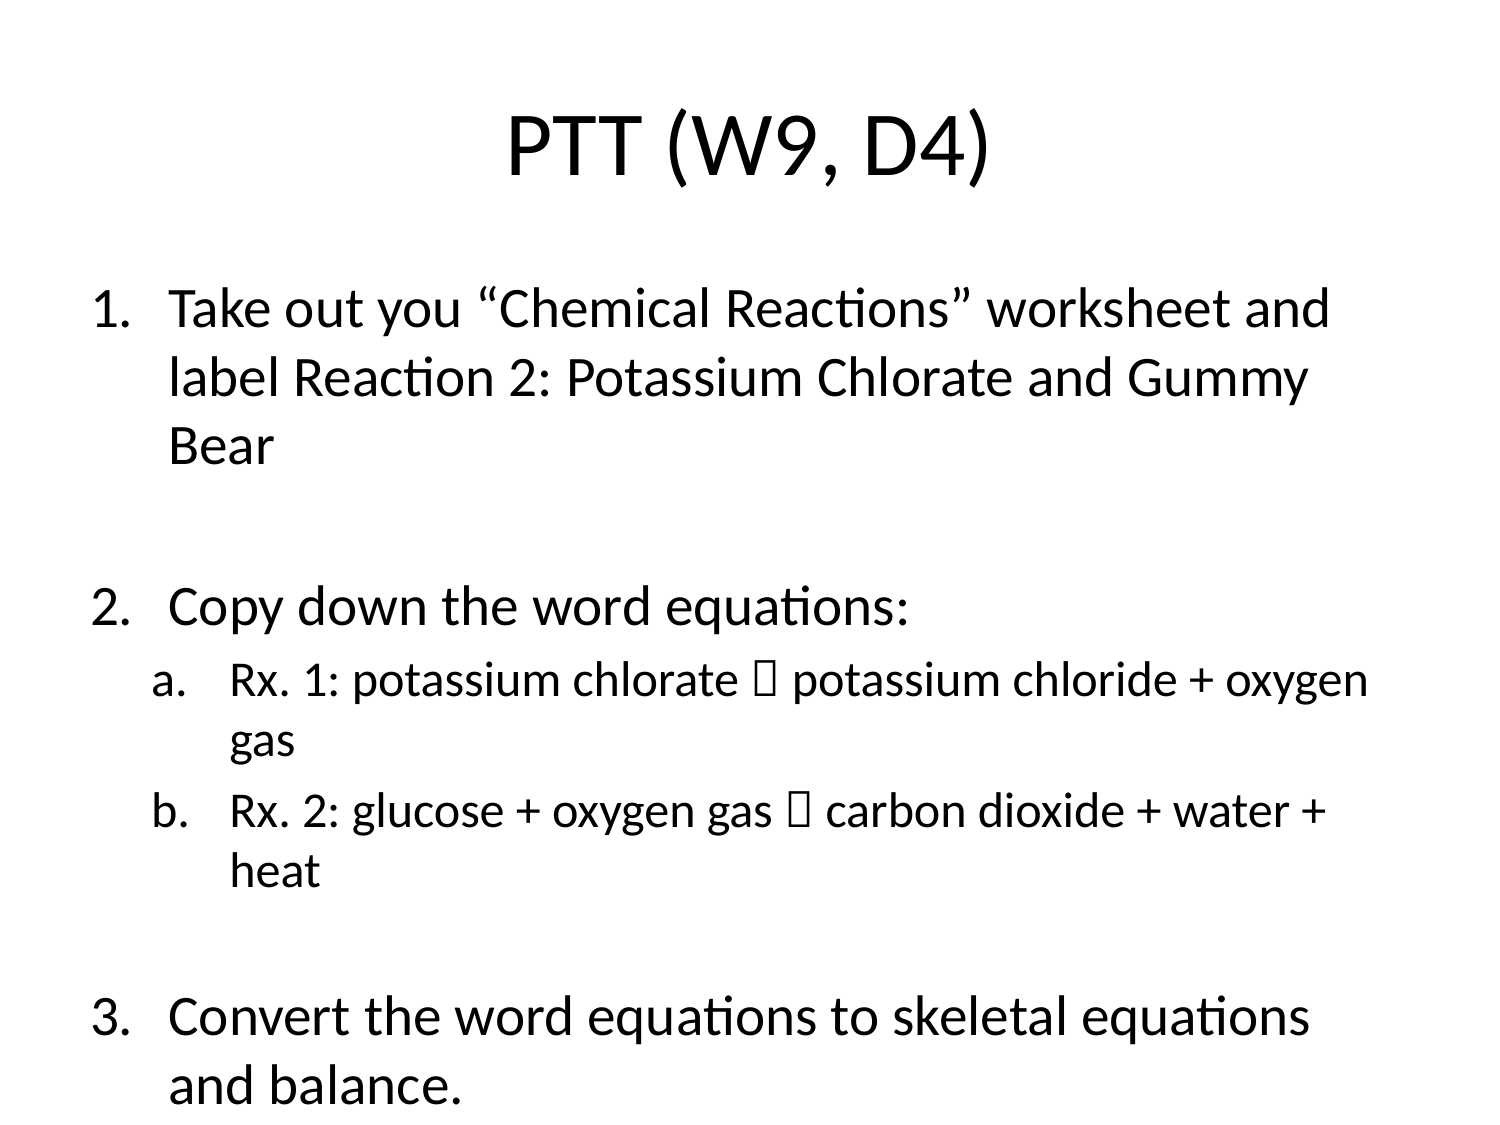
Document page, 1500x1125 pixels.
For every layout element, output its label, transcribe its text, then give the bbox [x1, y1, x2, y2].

title PTT (W9, D4) [75, 45, 1425, 233]
list Take out you “Chemical Reactions” worksheet and label Reaction 2: Potassium Chlorate and Gummy Bear Copy down the word equations: Rx. 1: potassium chlorate  potassium chloride + oxygen gas Rx. 2: glucose + oxygen gas  carbon dioxide + water + heat Convert the word equations to skeletal equations and balance. [75, 262, 1425, 1125]
